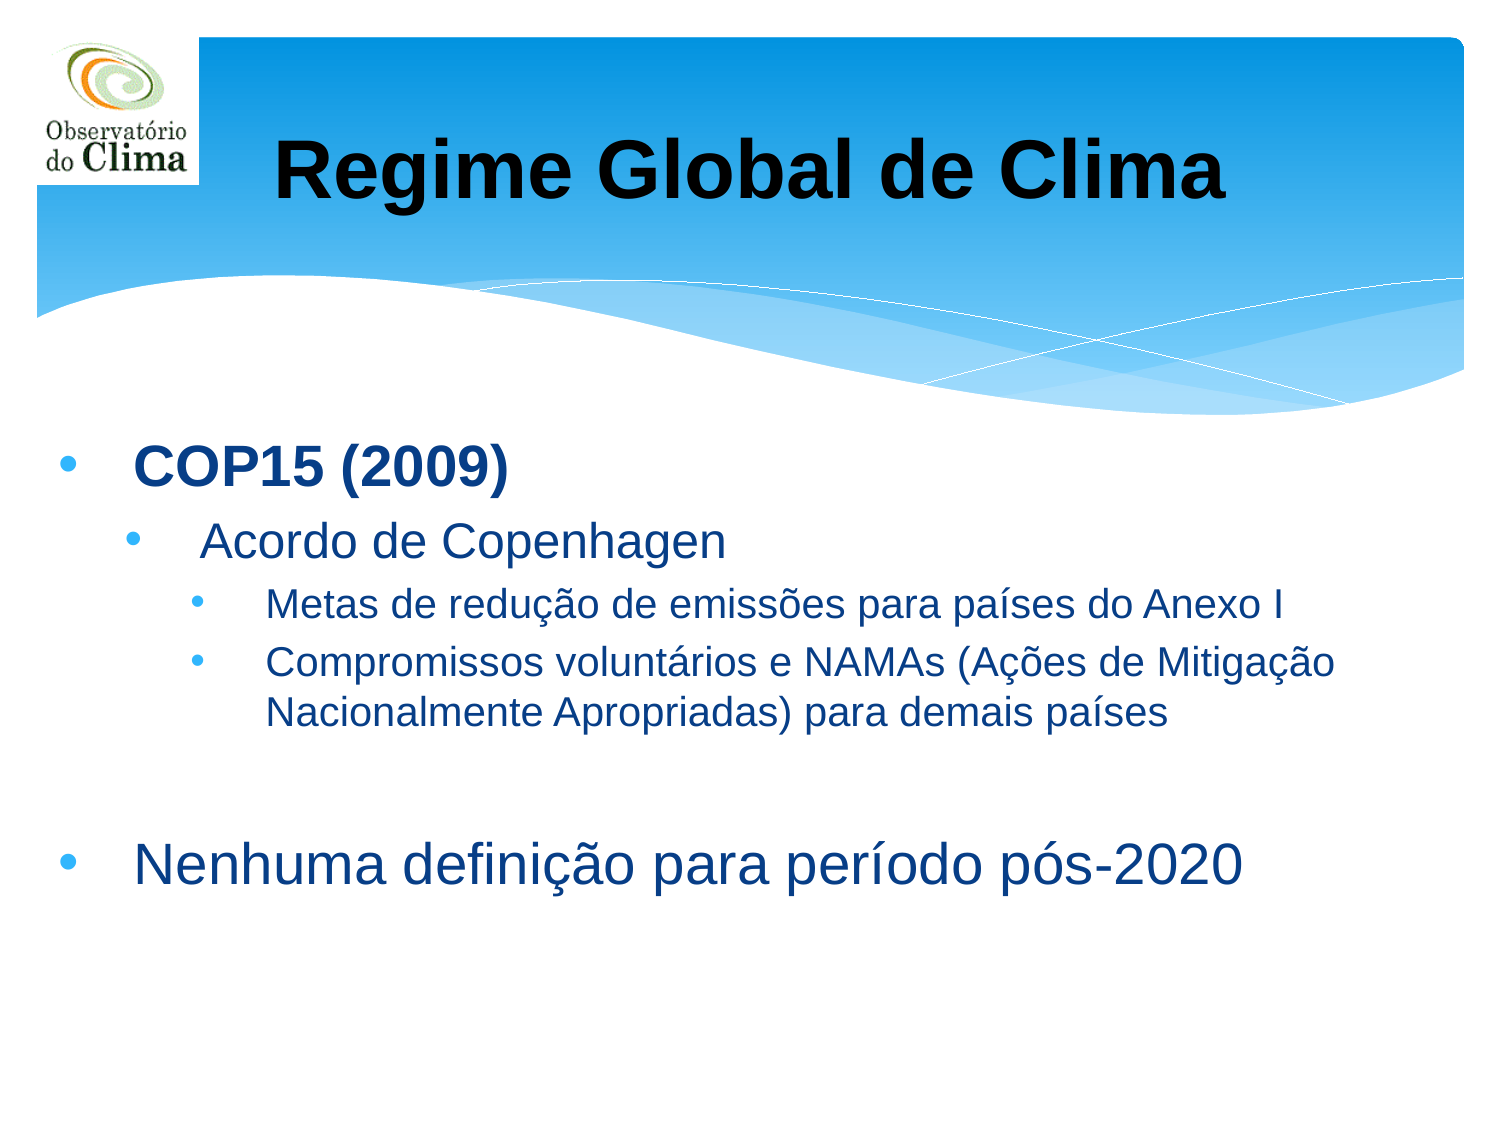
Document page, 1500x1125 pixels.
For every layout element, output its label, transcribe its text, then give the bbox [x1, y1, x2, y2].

picture [35, 35, 200, 186]
text_box Regime Global de Clima [74, 71, 1425, 259]
list COP15 (2009) Acordo de Copenhagen Metas de redução de emissões para países do Anexo I Compromissos voluntários e NAMAs (Ações de Mitigação Nacionalmente Apropriadas) para demais países Nenhuma definição para período pós-2020 [44, 420, 1394, 942]
